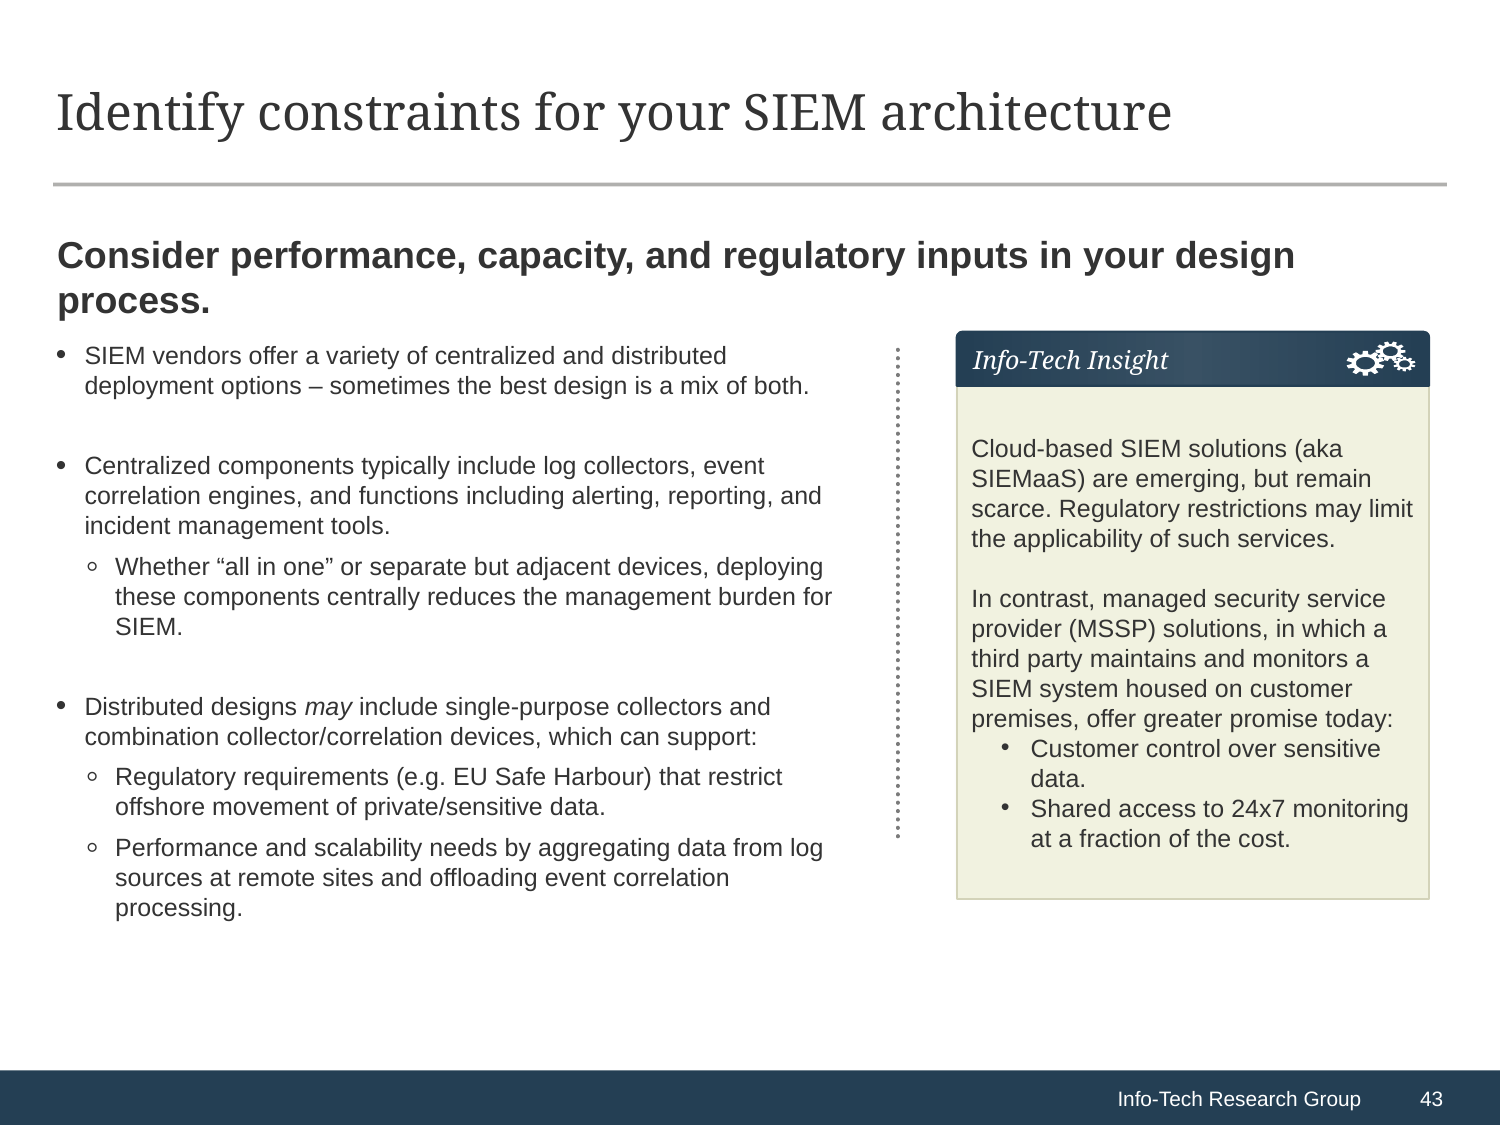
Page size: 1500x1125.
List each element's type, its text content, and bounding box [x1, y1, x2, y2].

title Identify constraints for your SIEM architecture [41, 42, 1457, 185]
list SIEM vendors offer a variety of centralized and distributed deployment options – sometimes the best design is a mix of both. Centralized components typically include log collectors, event correlation engines, and functions including alerting, reporting, and incident management tools. Whether “all in one” or separate but adjacent devices, deploying these components centrally reduces the management burden for SIEM. Distributed designs may include single-purpose collectors and combination collector/correlation devices, which can support: Regulatory requirements (e.g. EU Safe Harbour) that restrict offshore movement of private/sensitive data. Performance and scalability needs by aggregating data from log sources at remote sites and offloading event correlation processing. [40, 331, 869, 1040]
list Consider performance, capacity, and regulatory inputs in your design process. [41, 223, 1457, 332]
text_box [956, 331, 1430, 900]
